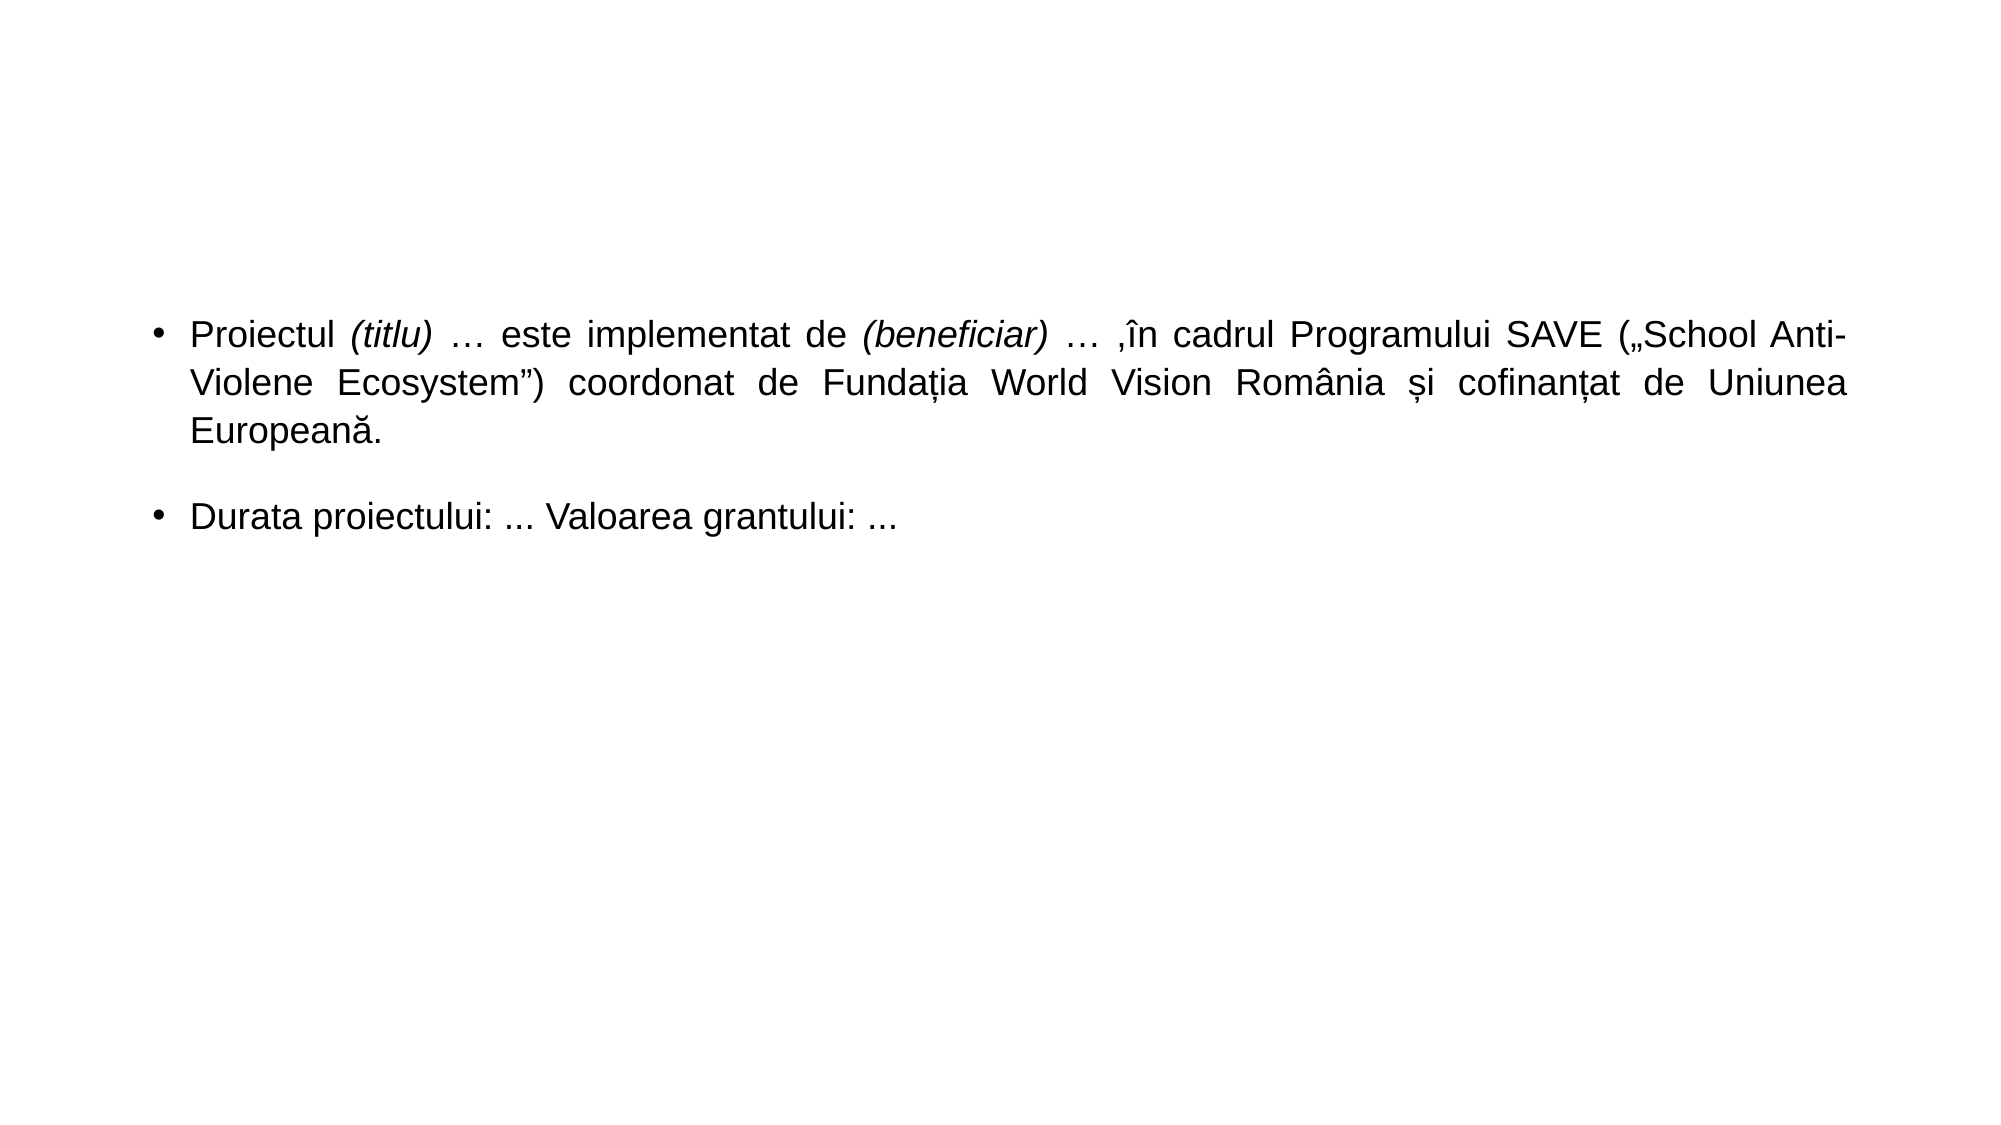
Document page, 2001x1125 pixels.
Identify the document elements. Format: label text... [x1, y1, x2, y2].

list Proiectul (titlu) … este implementat de (beneficiar) … ,în cadrul Programului SAVE („School Anti-Violene Ecosystem”) coordonat de Fundația World Vision România și cofinanțat de Uniunea Europeană. Durata proiectului: ... Valoarea grantului: ... [137, 299, 1863, 1014]
